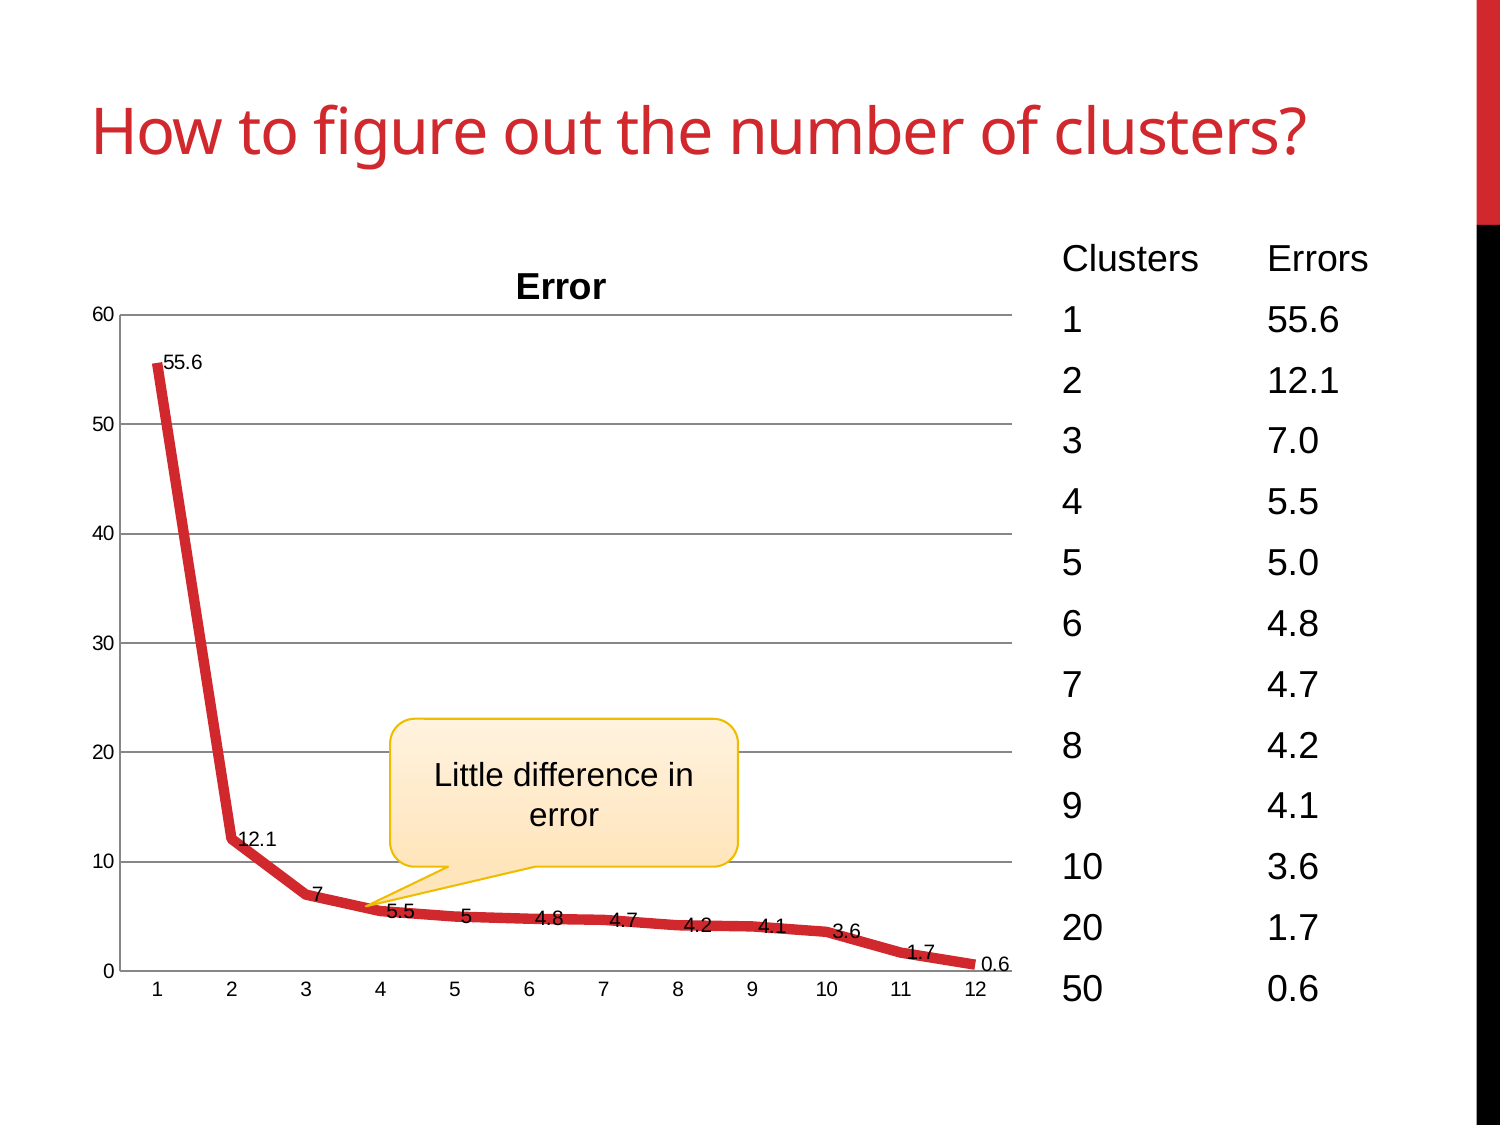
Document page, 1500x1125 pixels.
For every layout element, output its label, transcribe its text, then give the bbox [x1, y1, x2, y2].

table_cell 3 [1057, 413, 1252, 473]
table_cell 4.1 [1252, 777, 1471, 838]
table_cell 1.7 [1252, 899, 1471, 960]
table_cell 7 [1057, 656, 1252, 717]
table_header Errors [1252, 230, 1471, 291]
table_cell 0.6 [1252, 960, 1471, 1021]
table_cell 55.6 [1252, 291, 1471, 352]
table_cell 6 [1057, 595, 1252, 656]
table_header Clusters [1057, 230, 1252, 291]
table_cell 5.0 [1252, 534, 1471, 595]
chart [74, 229, 1048, 1022]
table_cell 20 [1057, 899, 1252, 960]
table_cell 4.7 [1252, 656, 1471, 717]
table_cell 5 [1057, 534, 1252, 595]
table_cell 2 [1057, 352, 1252, 413]
table_cell 1 [1057, 291, 1252, 352]
table_cell 4 [1057, 473, 1252, 534]
table_cell 10 [1057, 838, 1252, 899]
title How to figure out the number of clusters? [75, 25, 1325, 175]
table_cell 8 [1057, 717, 1252, 777]
table_cell 3.6 [1252, 838, 1471, 899]
table_cell 4.8 [1252, 595, 1471, 656]
table_cell 50 [1056, 960, 1252, 1021]
table_cell 7.0 [1252, 413, 1471, 473]
table_cell 12.1 [1252, 352, 1471, 413]
table_cell 5.5 [1252, 473, 1471, 534]
table_cell 9 [1057, 777, 1252, 838]
table_cell 4.2 [1252, 717, 1471, 777]
